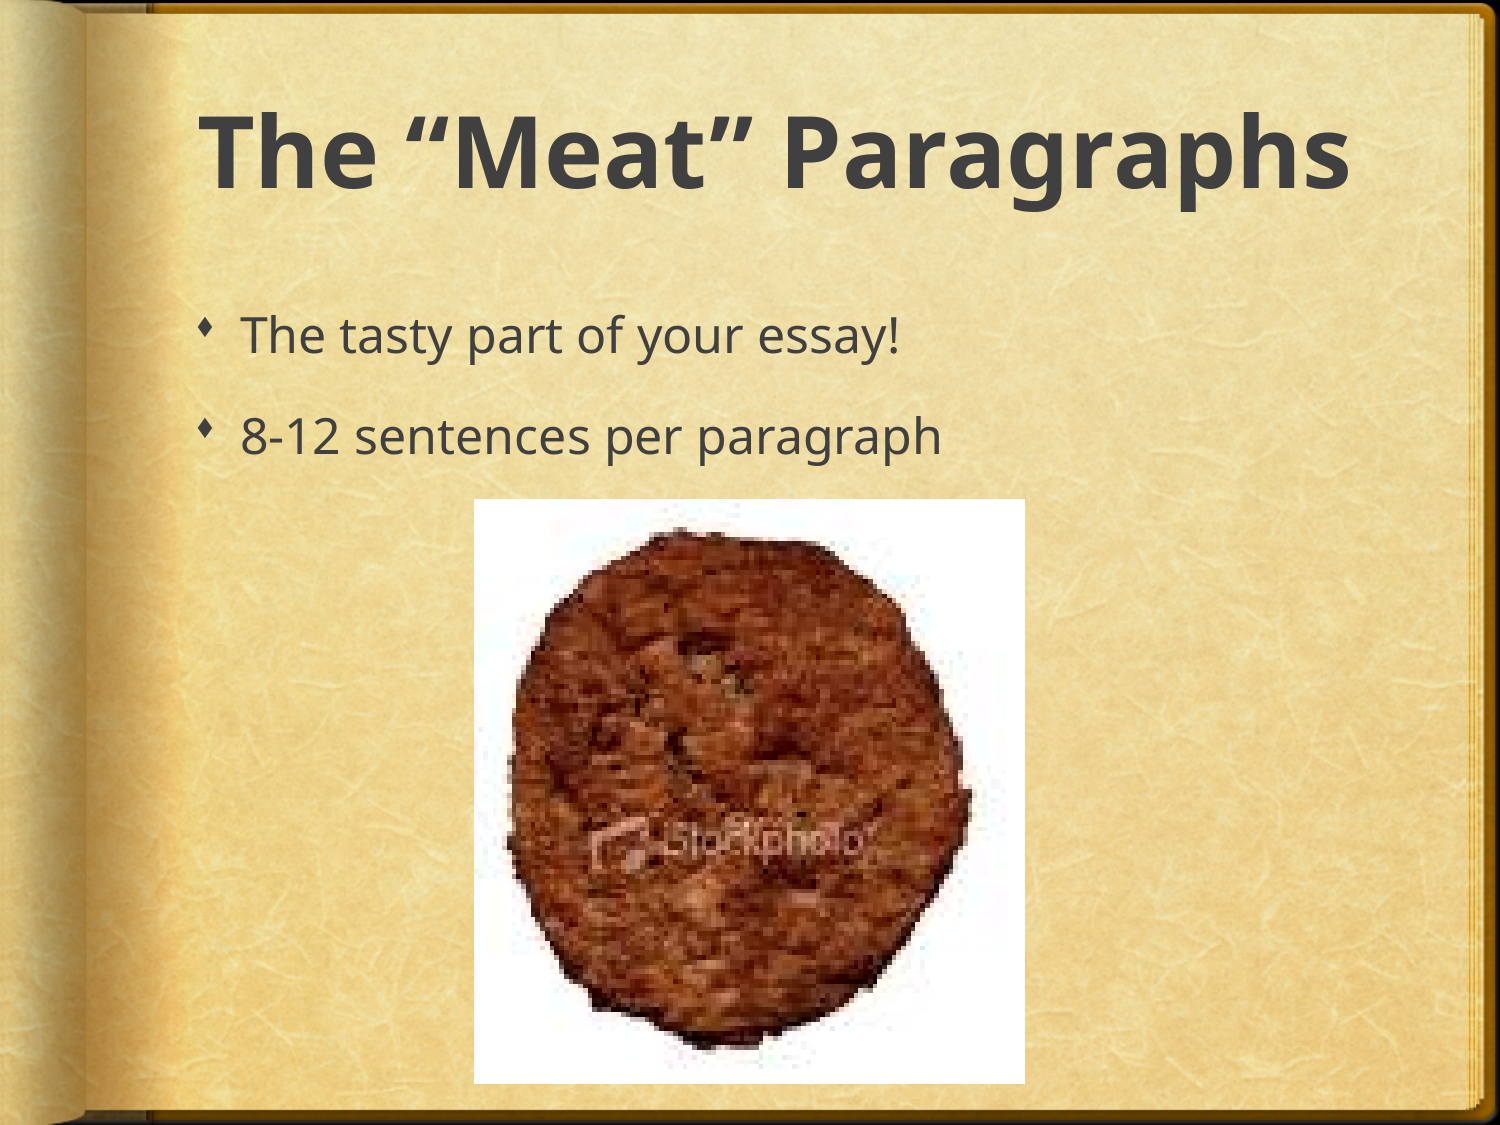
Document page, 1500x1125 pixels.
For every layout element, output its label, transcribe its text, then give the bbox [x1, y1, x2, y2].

title The “Meat” Paragraphs [178, 45, 1372, 265]
picture [0, 0, 1500, 1125]
list The tasty part of your essay! 8-12 sentences per paragraph [178, 295, 1372, 1005]
